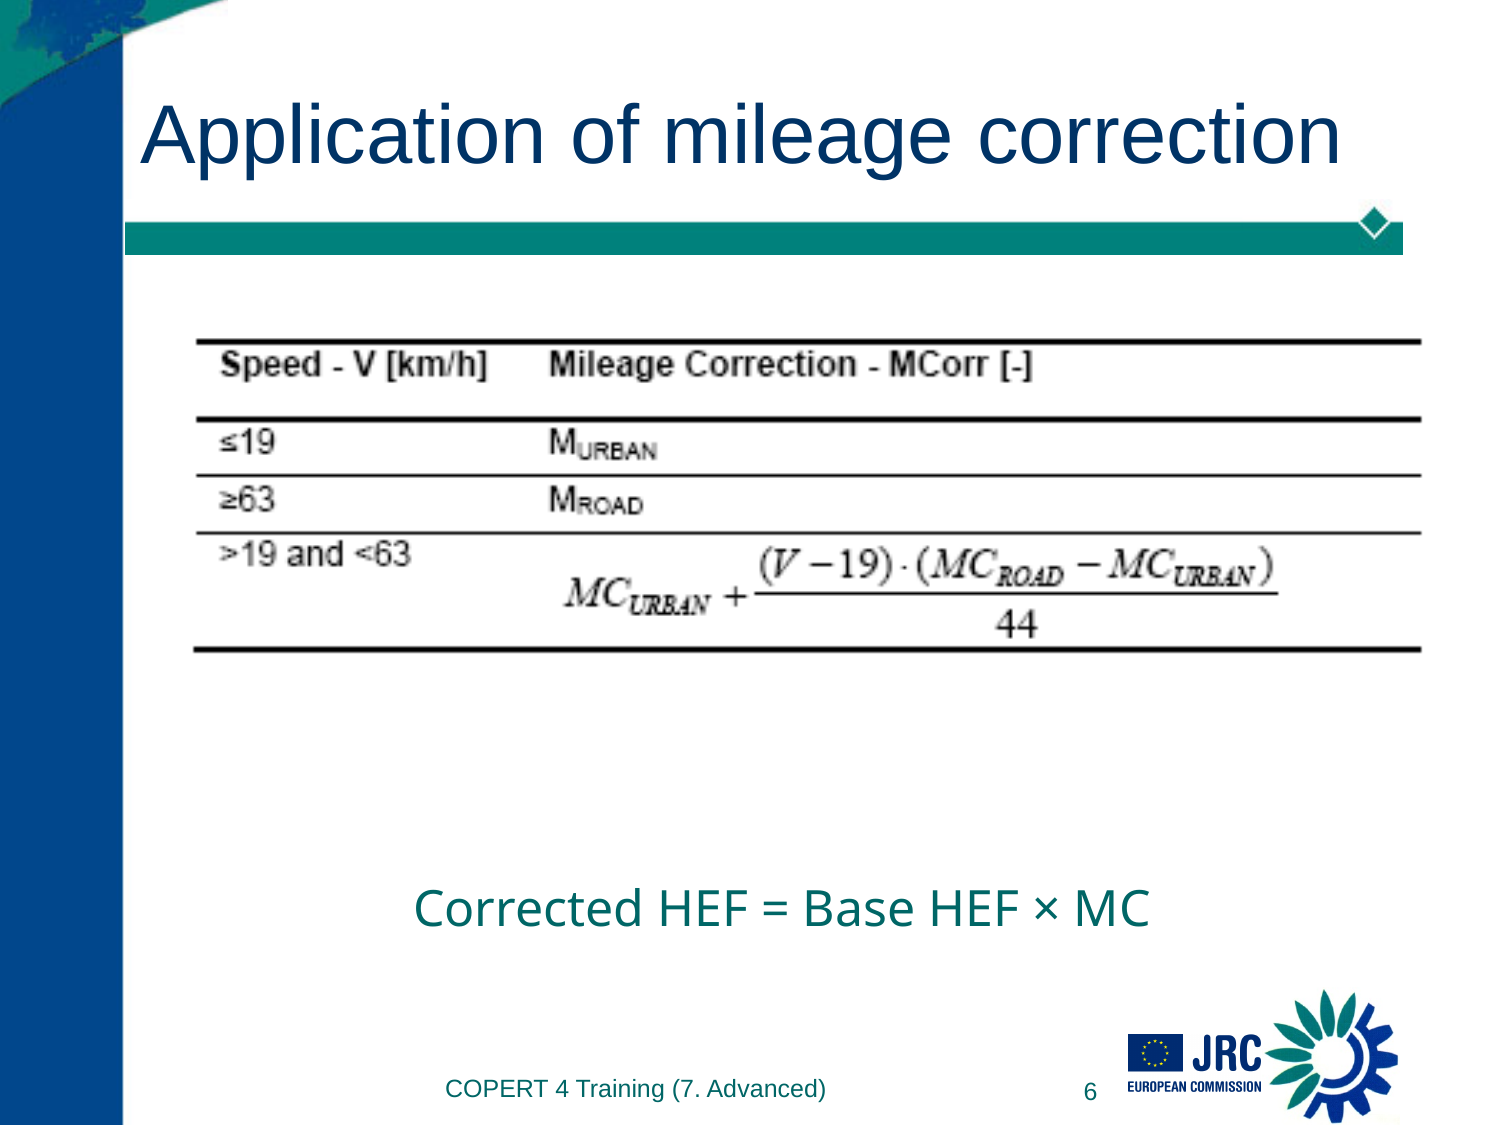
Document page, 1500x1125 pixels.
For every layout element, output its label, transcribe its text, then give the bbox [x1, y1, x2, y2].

text_box Corrected HEF = Base HEF × MC [398, 869, 1166, 945]
picture [0, 0, 1403, 1125]
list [182, 337, 1448, 662]
slide_number 6 [987, 1062, 1113, 1113]
title Application of mileage correction [124, 33, 1401, 188]
picture [1262, 987, 1400, 1125]
footer COPERT 4 Training (7. Advanced) [324, 1062, 948, 1110]
picture [1128, 1034, 1261, 1092]
